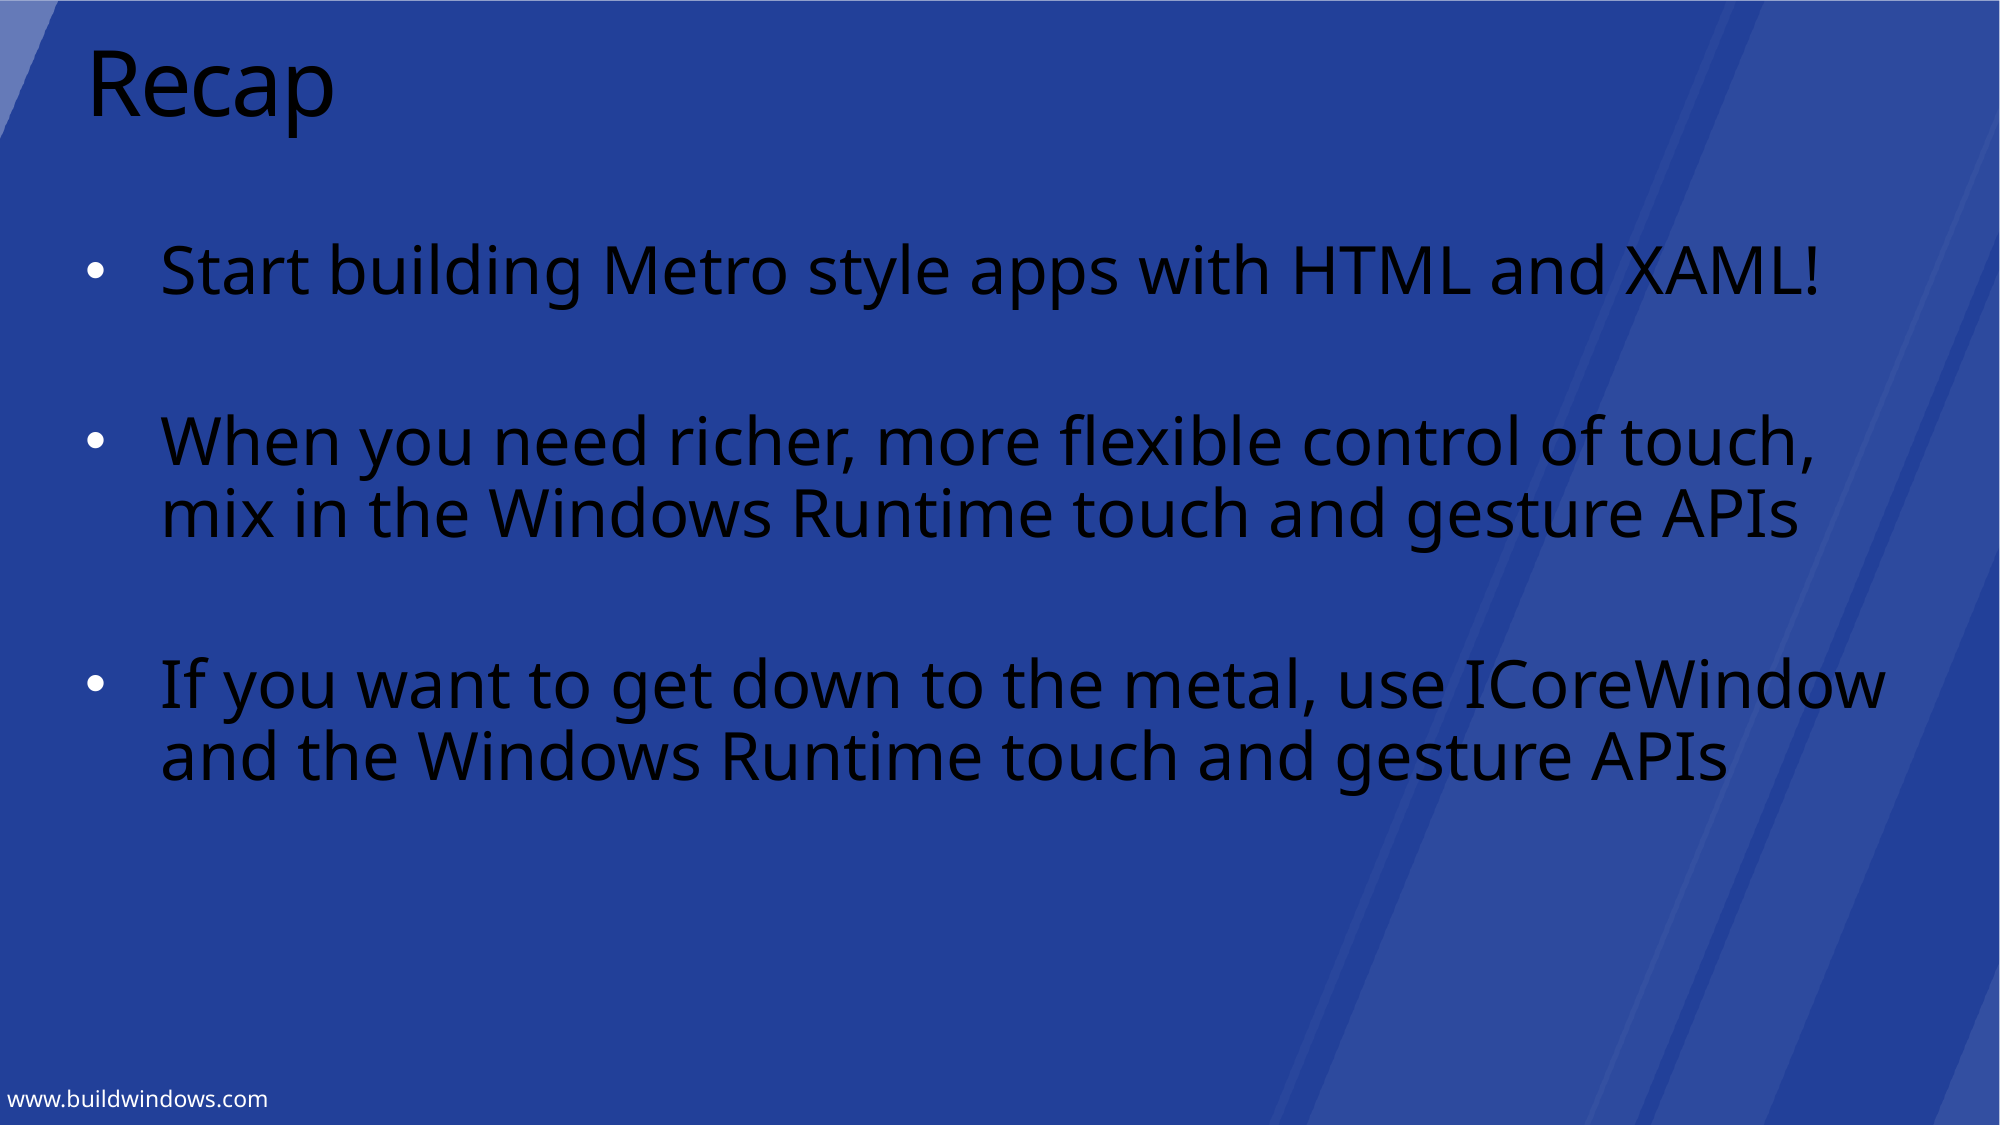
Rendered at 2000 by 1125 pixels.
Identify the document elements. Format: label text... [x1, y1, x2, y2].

list Start building Metro style apps with HTML and XAML! When you need richer, more flexible control of touch, mix in the Windows Runtime touch and gesture APIs If you want to get down to the metal, use ICoreWindow and the Windows Runtime touch and gesture APIs [85, 237, 1914, 812]
title Recap [85, 37, 1914, 138]
picture [0, 0, 2000, 1125]
